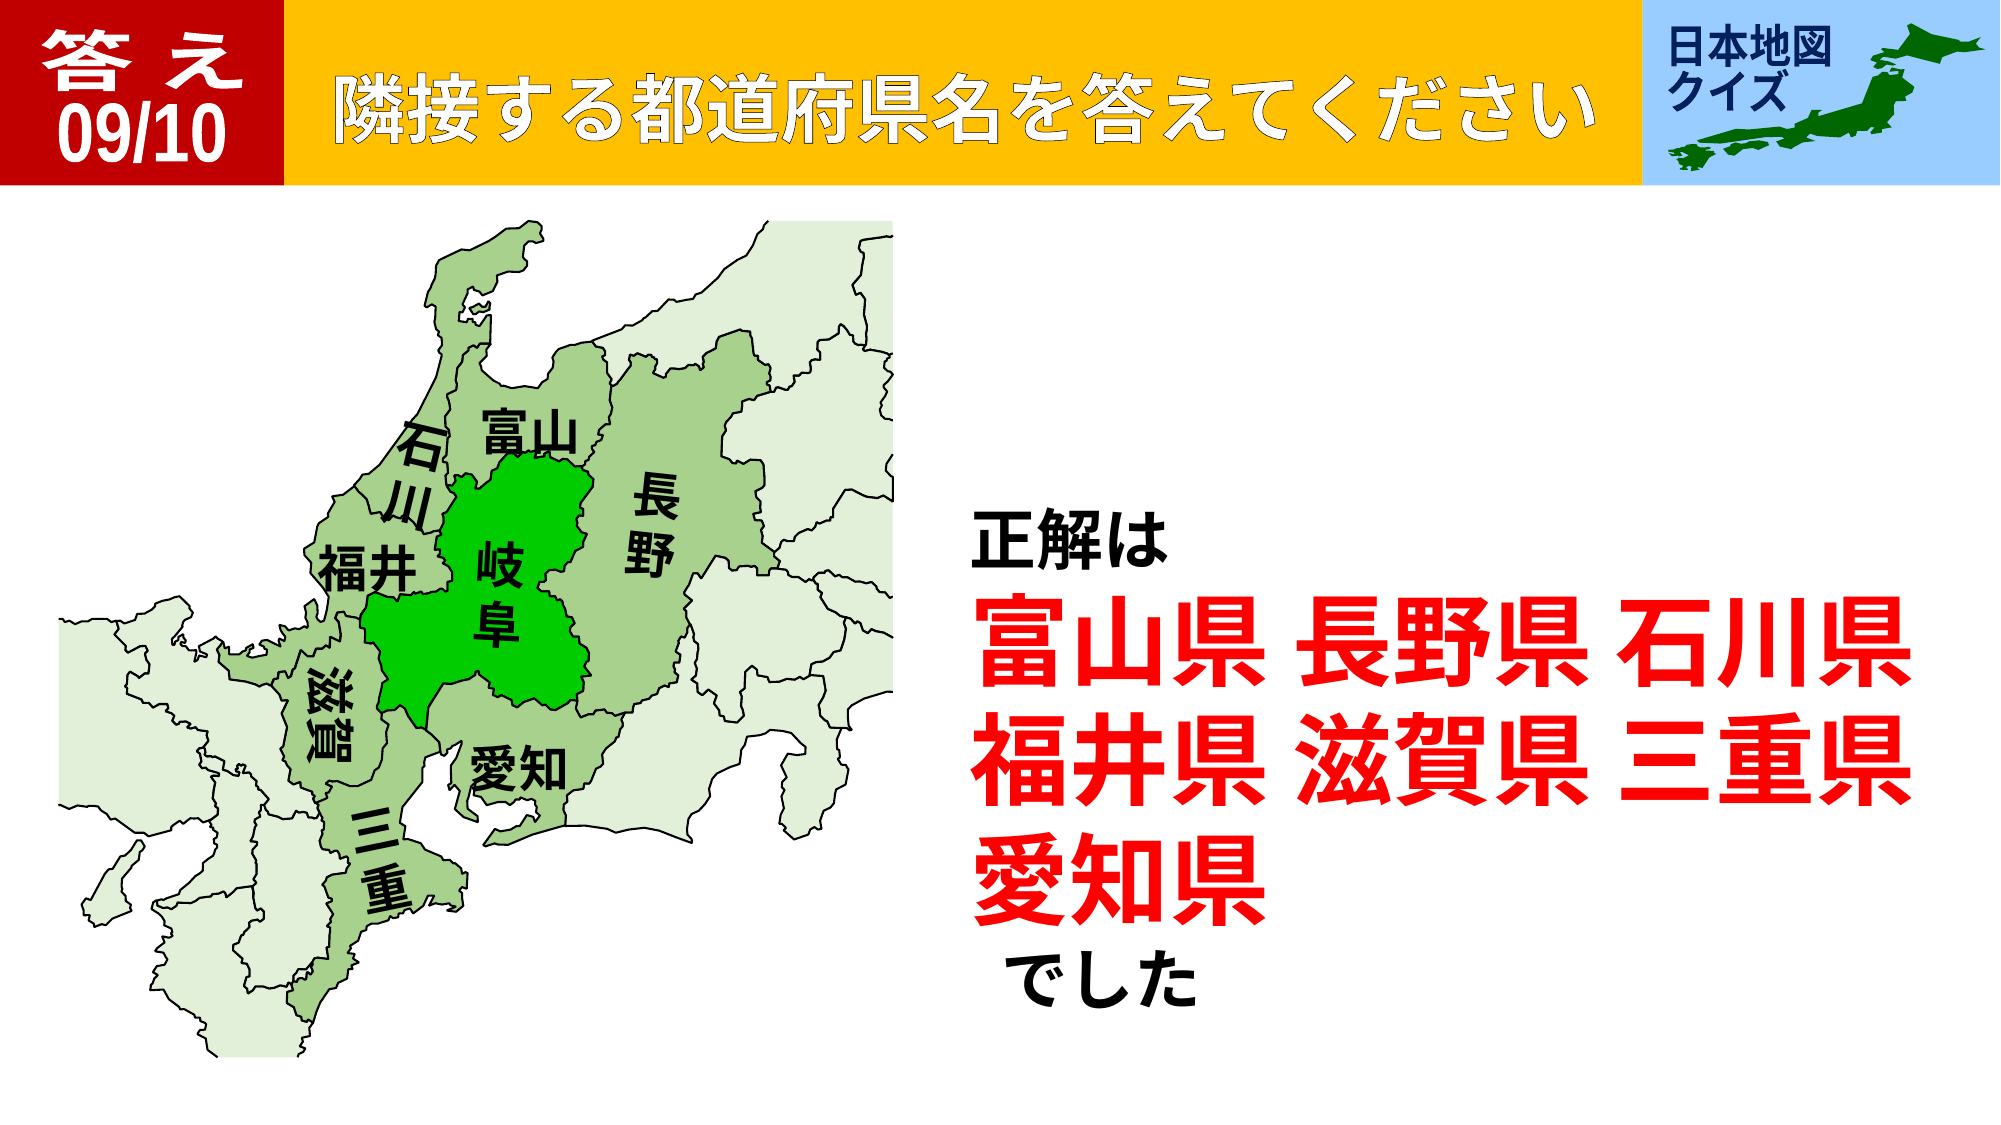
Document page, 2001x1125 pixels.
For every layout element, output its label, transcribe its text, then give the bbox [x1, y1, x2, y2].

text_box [58, 220, 894, 1058]
text_box 正解は 富山県 長野県 石川県 福井県 滋賀県 三重県 愛知県 でした [955, 490, 1931, 1026]
